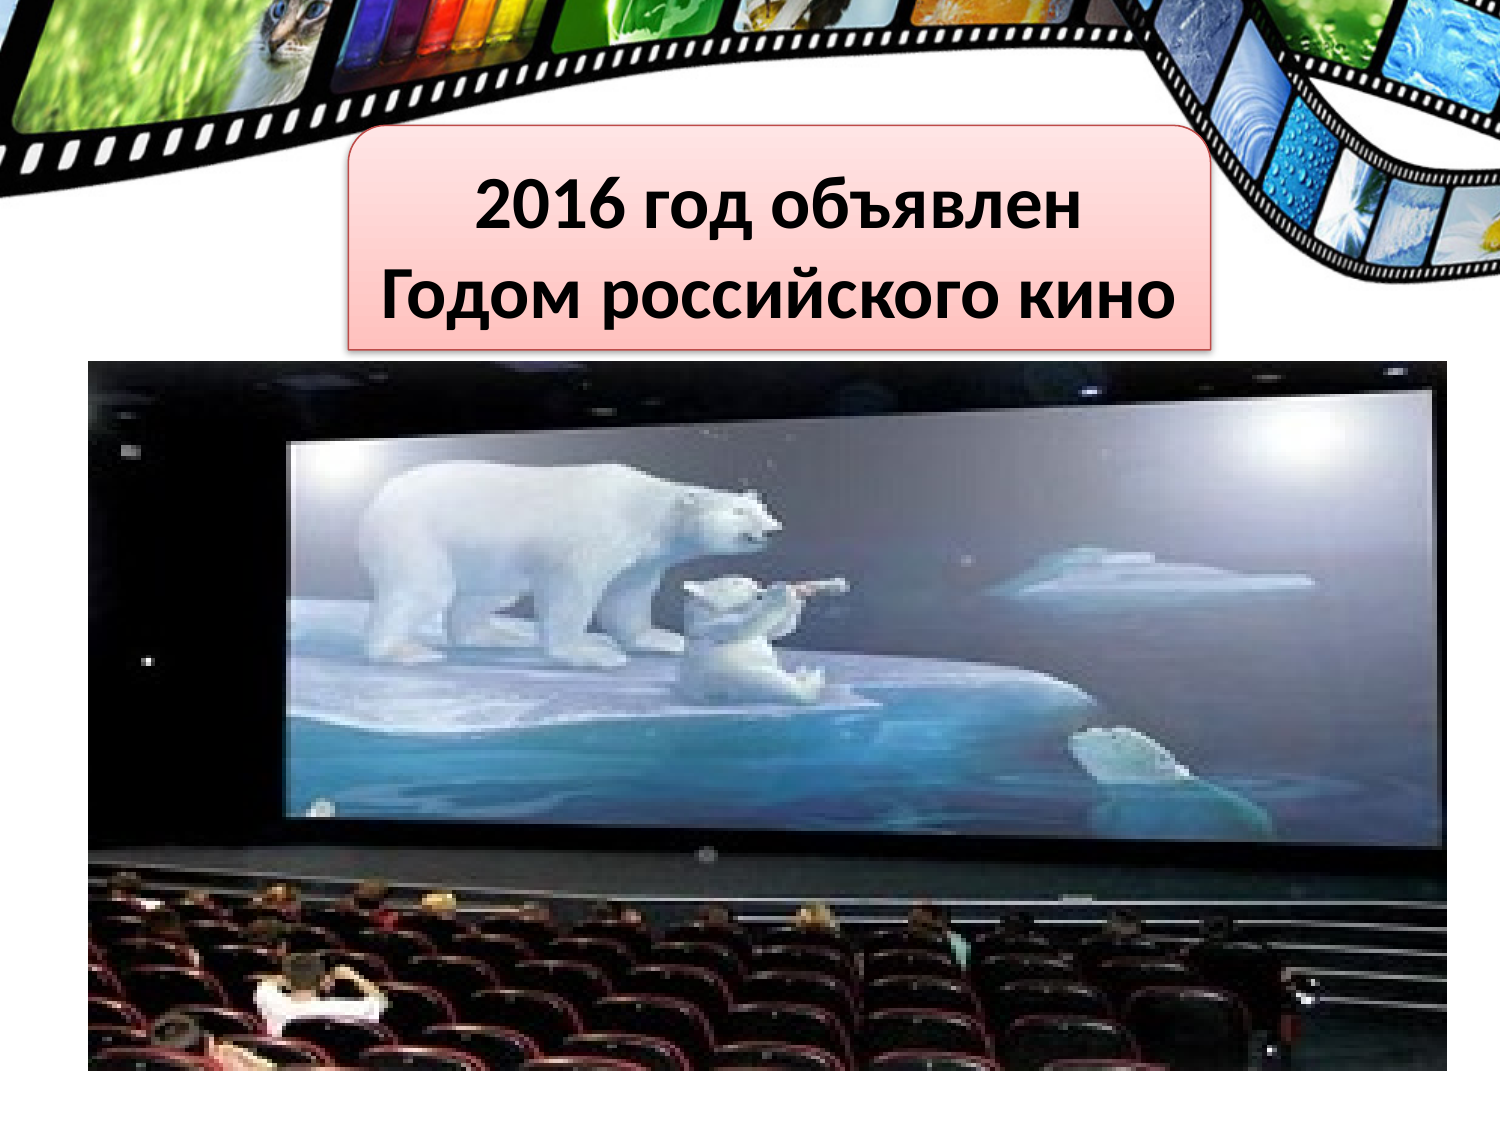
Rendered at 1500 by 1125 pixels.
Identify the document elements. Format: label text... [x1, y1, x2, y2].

text_box 2016 год объявлен Годом российского кино [347, 124, 1212, 351]
picture [0, 0, 1500, 1125]
